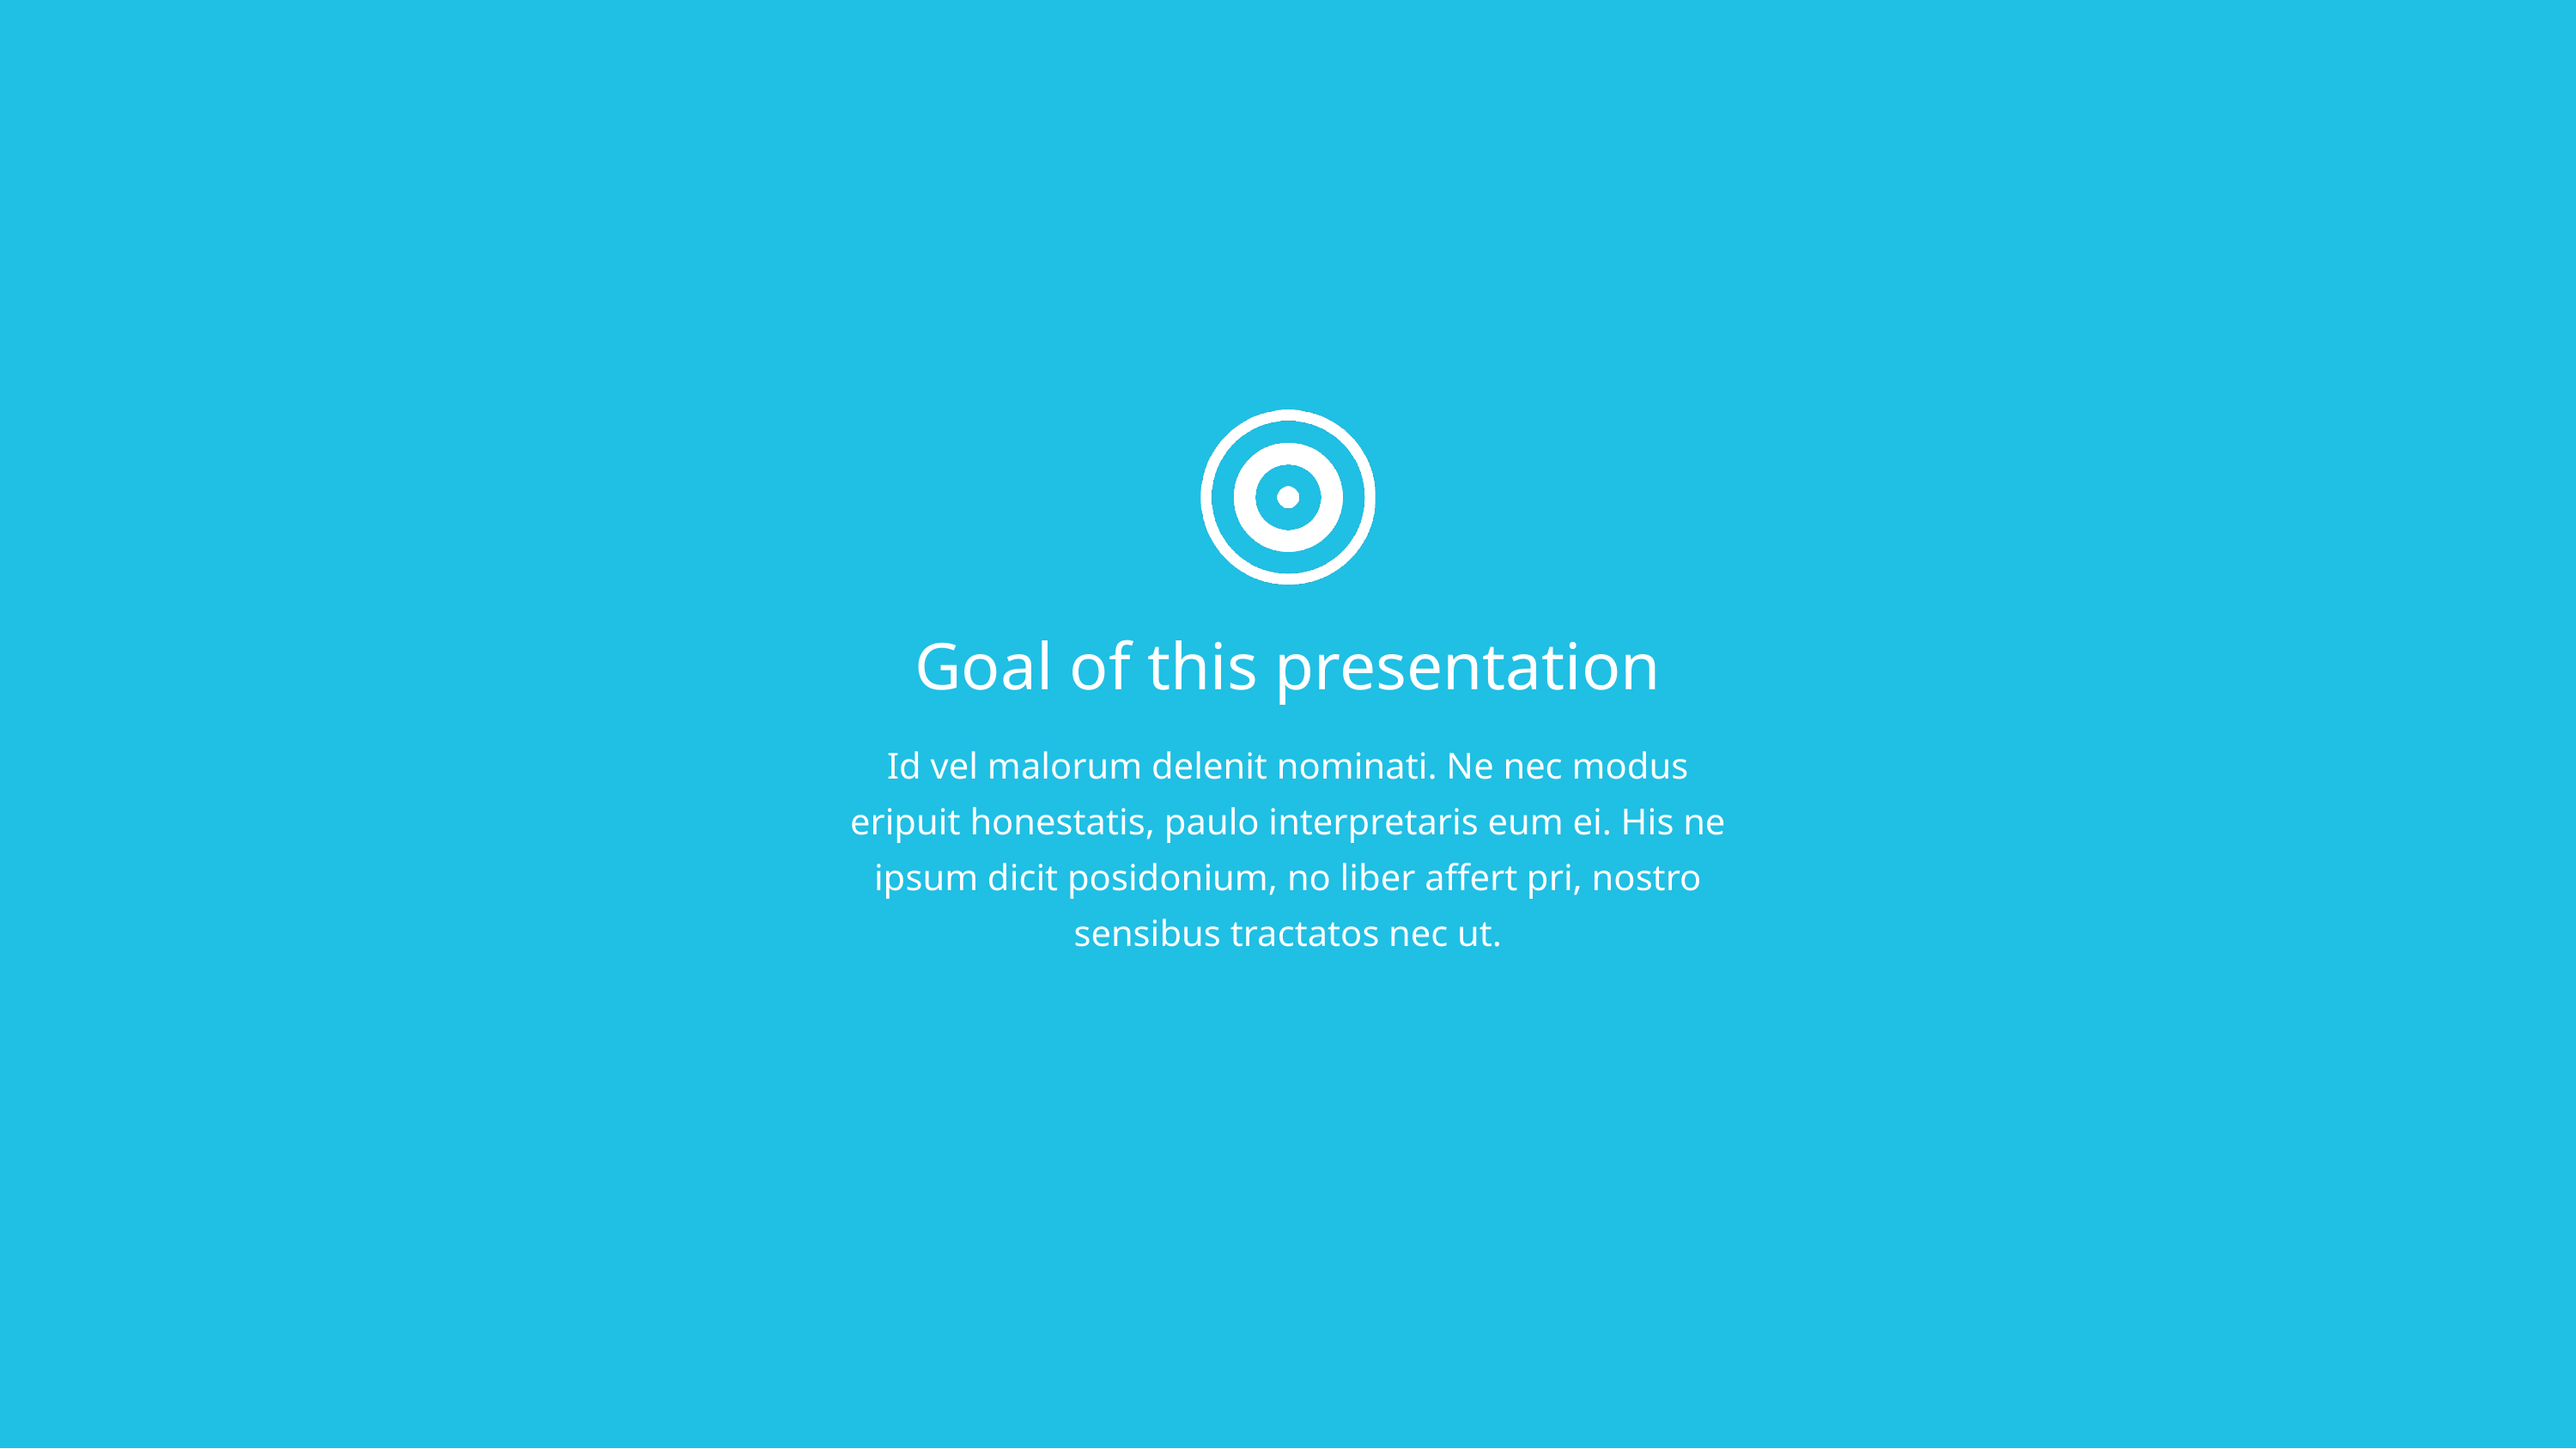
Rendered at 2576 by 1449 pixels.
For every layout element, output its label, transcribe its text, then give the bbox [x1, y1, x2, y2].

list Id vel malorum delenit nominati. Ne nec modus eripuit honestatis, paulo interpretaris eum ei. His ne ipsum dicit posidonium, no liber affert pri, nostro sensibus tractatos nec ut. [823, 724, 1753, 1008]
list Goal of this presentation [823, 618, 1753, 724]
picture [1200, 409, 1376, 585]
